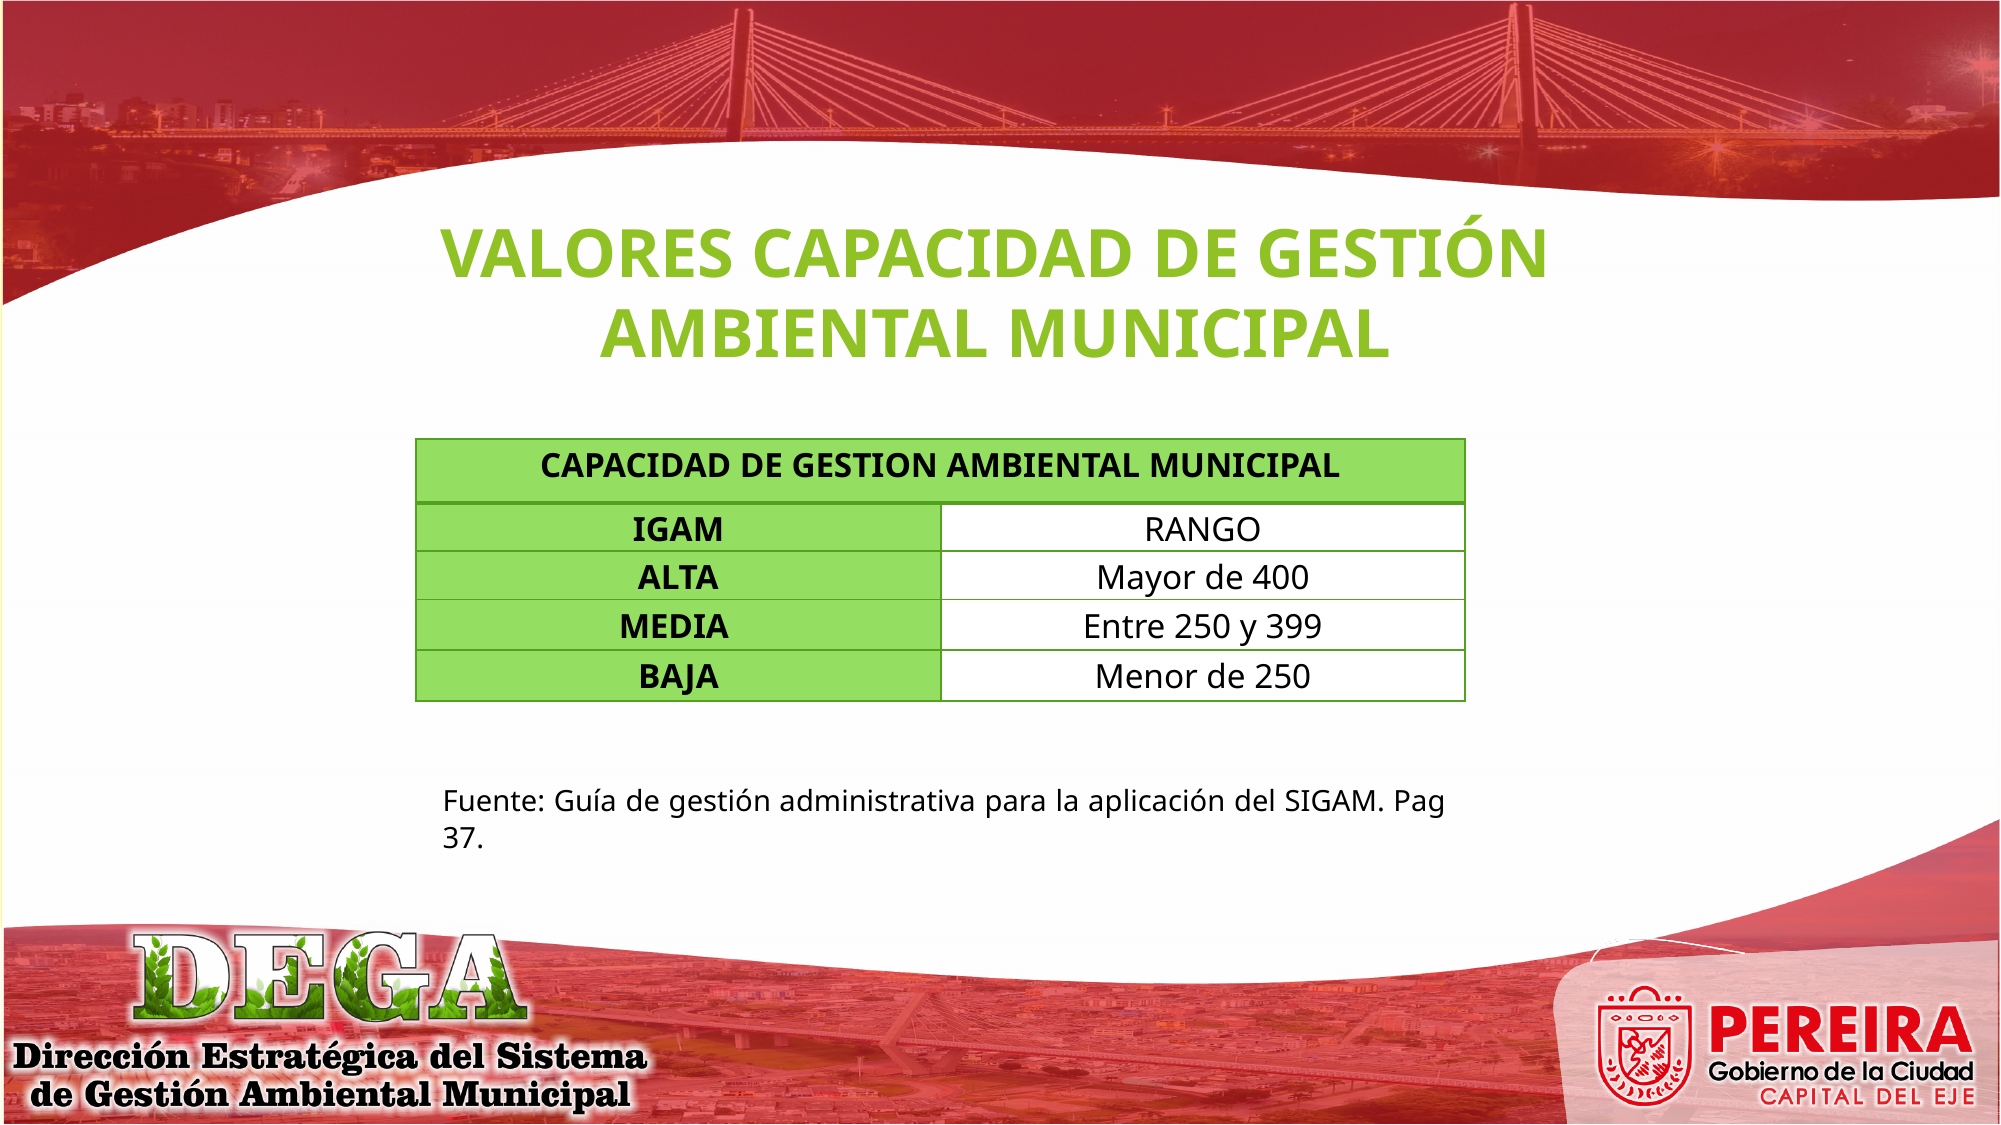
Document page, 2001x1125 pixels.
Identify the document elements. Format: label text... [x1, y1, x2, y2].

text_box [1, 920, 1998, 1125]
table_cell Menor de 250 [942, 651, 1464, 700]
table_cell Entre 250 y 399 [942, 600, 1464, 649]
table_cell Mayor de 400 [942, 552, 1464, 599]
table_header CAPACIDAD DE GESTION AMBIENTAL MUNICIPAL [417, 440, 1464, 501]
text_box Fuente: Guía de gestión administrativa para la aplicación del SIGAM. Pag 37. [427, 772, 1462, 863]
table_cell IGAM [417, 505, 940, 550]
table_cell RANGO [942, 505, 1464, 550]
table_cell BAJA [417, 651, 940, 700]
picture [0, 0, 2001, 1125]
table_cell MEDIA [417, 600, 940, 649]
title VALORES CAPACIDAD DE GESTIÓN AMBIENTAL MUNICIPAL [252, 203, 1740, 421]
table_cell ALTA [417, 552, 940, 599]
